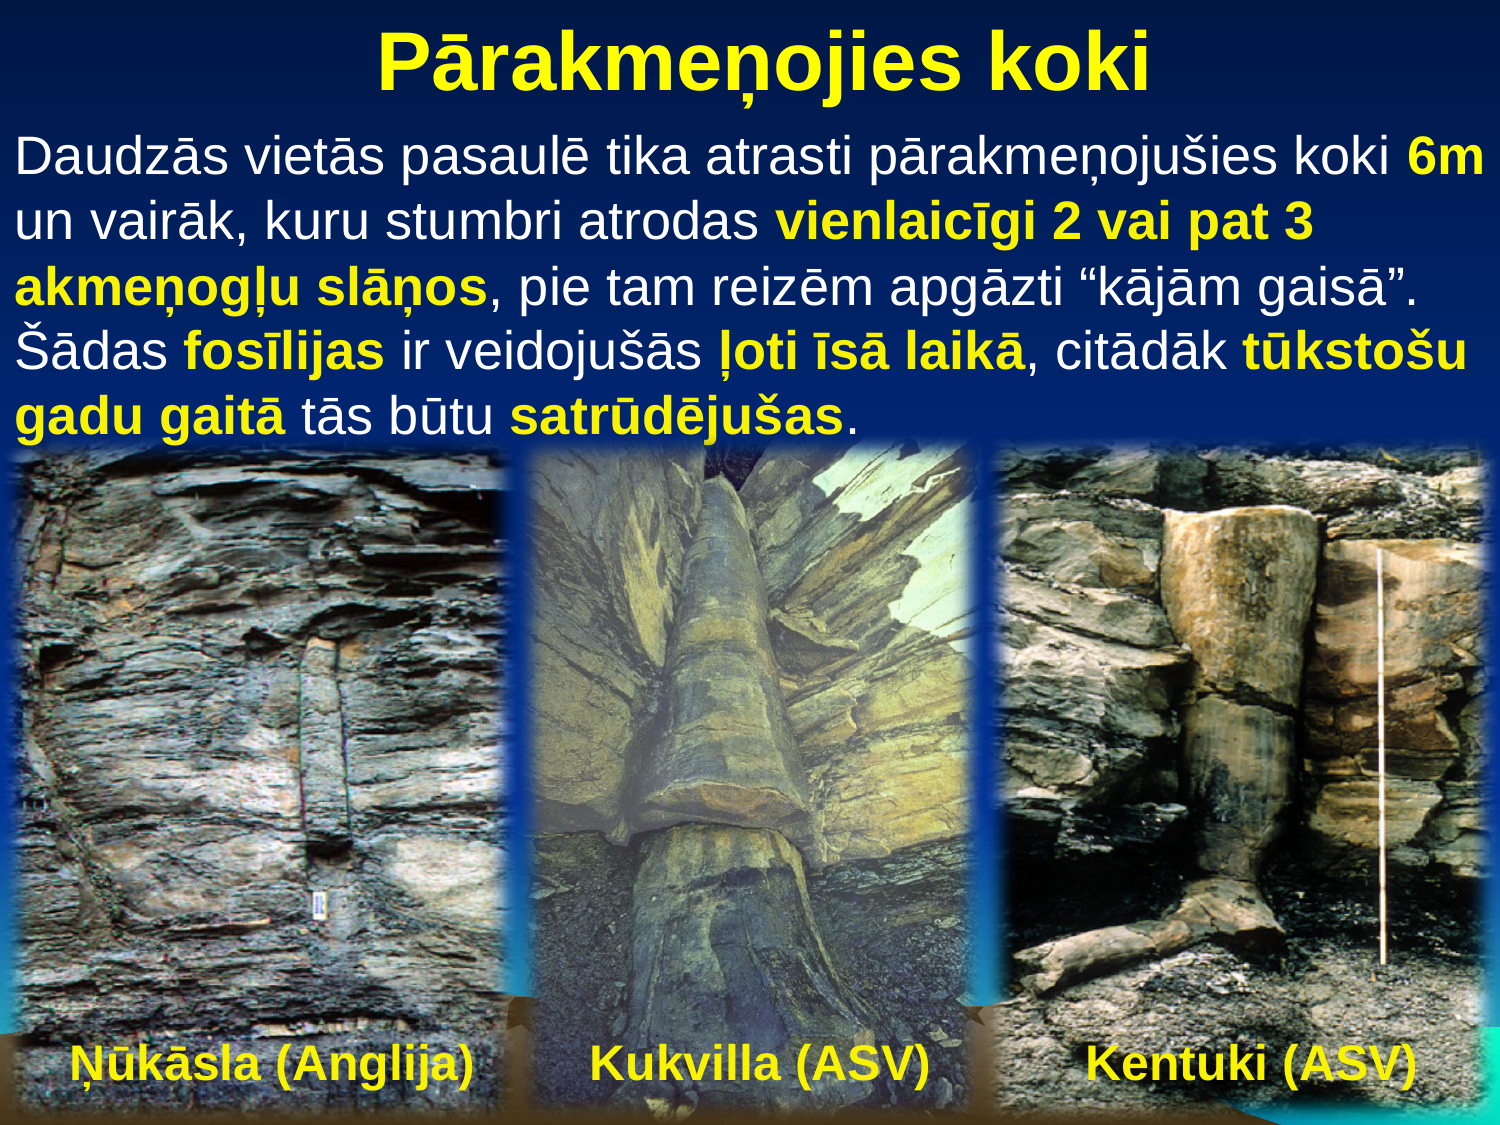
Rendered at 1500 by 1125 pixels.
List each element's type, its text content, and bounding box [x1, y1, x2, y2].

text_box Daudzās vietās pasaulē tika atrasti pārakmeņojušies koki 6m un vairāk, kuru stumbri atrodas vienlaicīgi 2 vai pat 3 akmeņogļu slāņos, pie tam reizēm apgāzti “kājām gaisā”. Šādas fosīlijas ir veidojušās ļoti īsā laikā, citādāk tūkstošu gadu gaitā tās būtu satrūdējušas. [0, 115, 1500, 432]
picture [0, 432, 1500, 1125]
text_box Pārakmeņojies koki [0, 0, 1500, 115]
